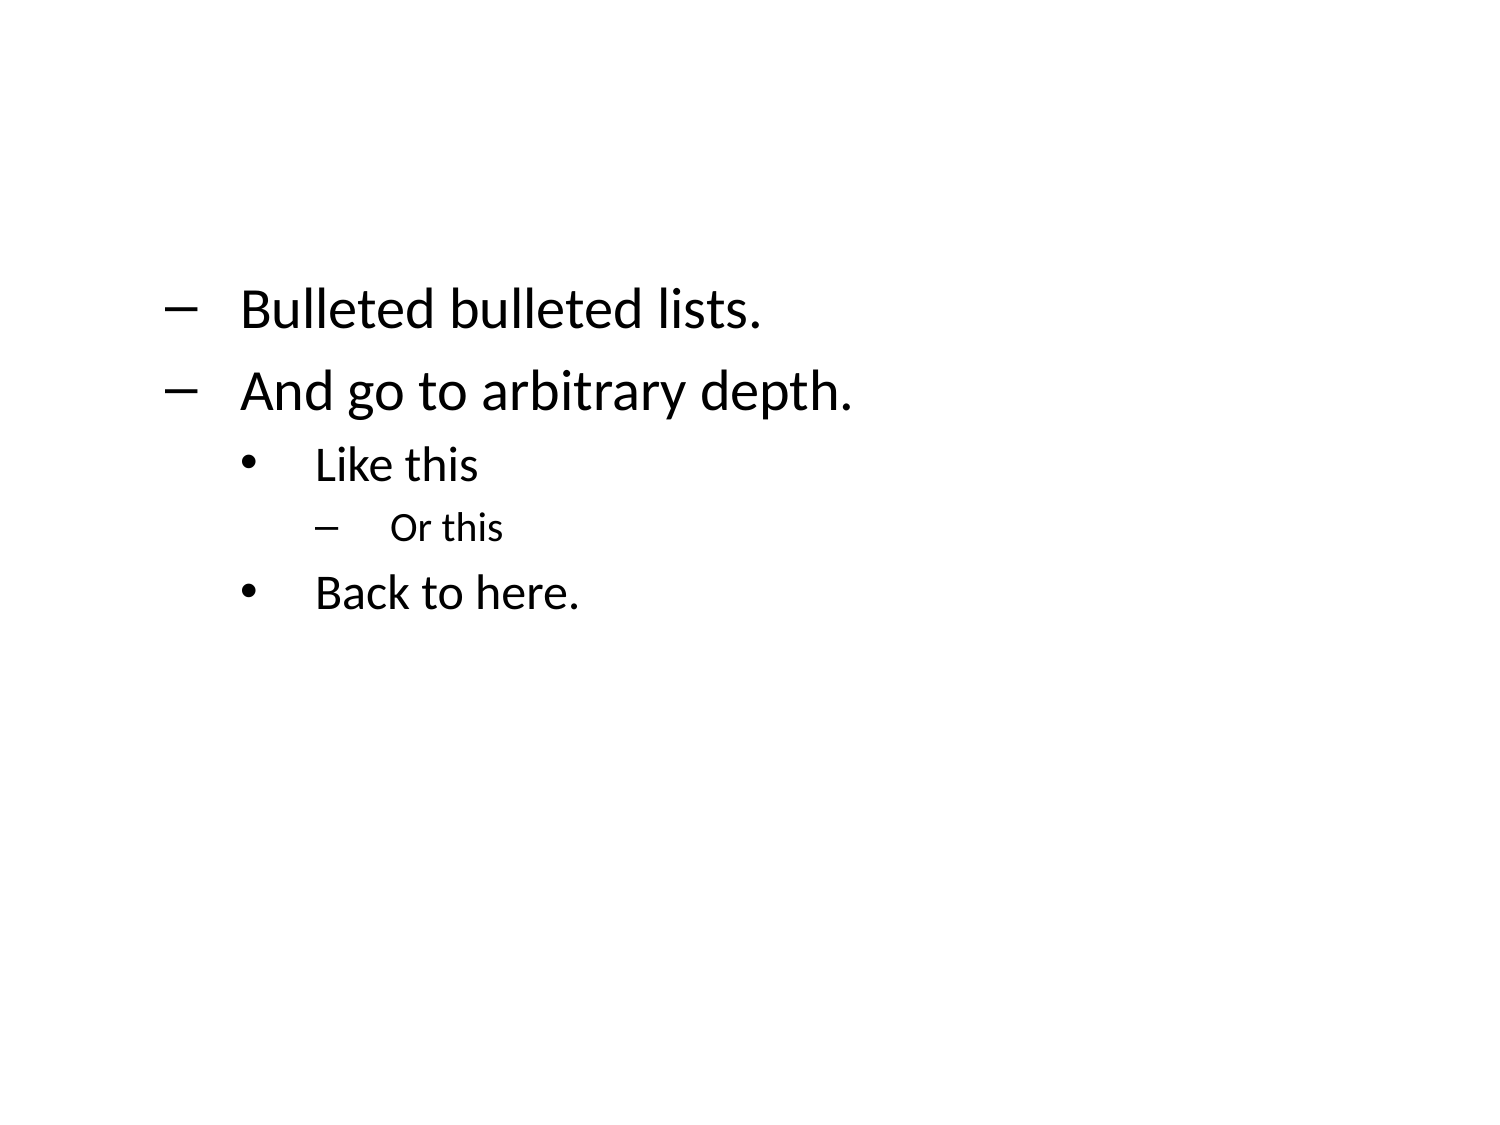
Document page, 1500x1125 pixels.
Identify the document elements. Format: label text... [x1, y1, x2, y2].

list Bulleted bulleted lists. And go to arbitrary depth. Like this Or this Back to here. [75, 262, 1425, 1005]
